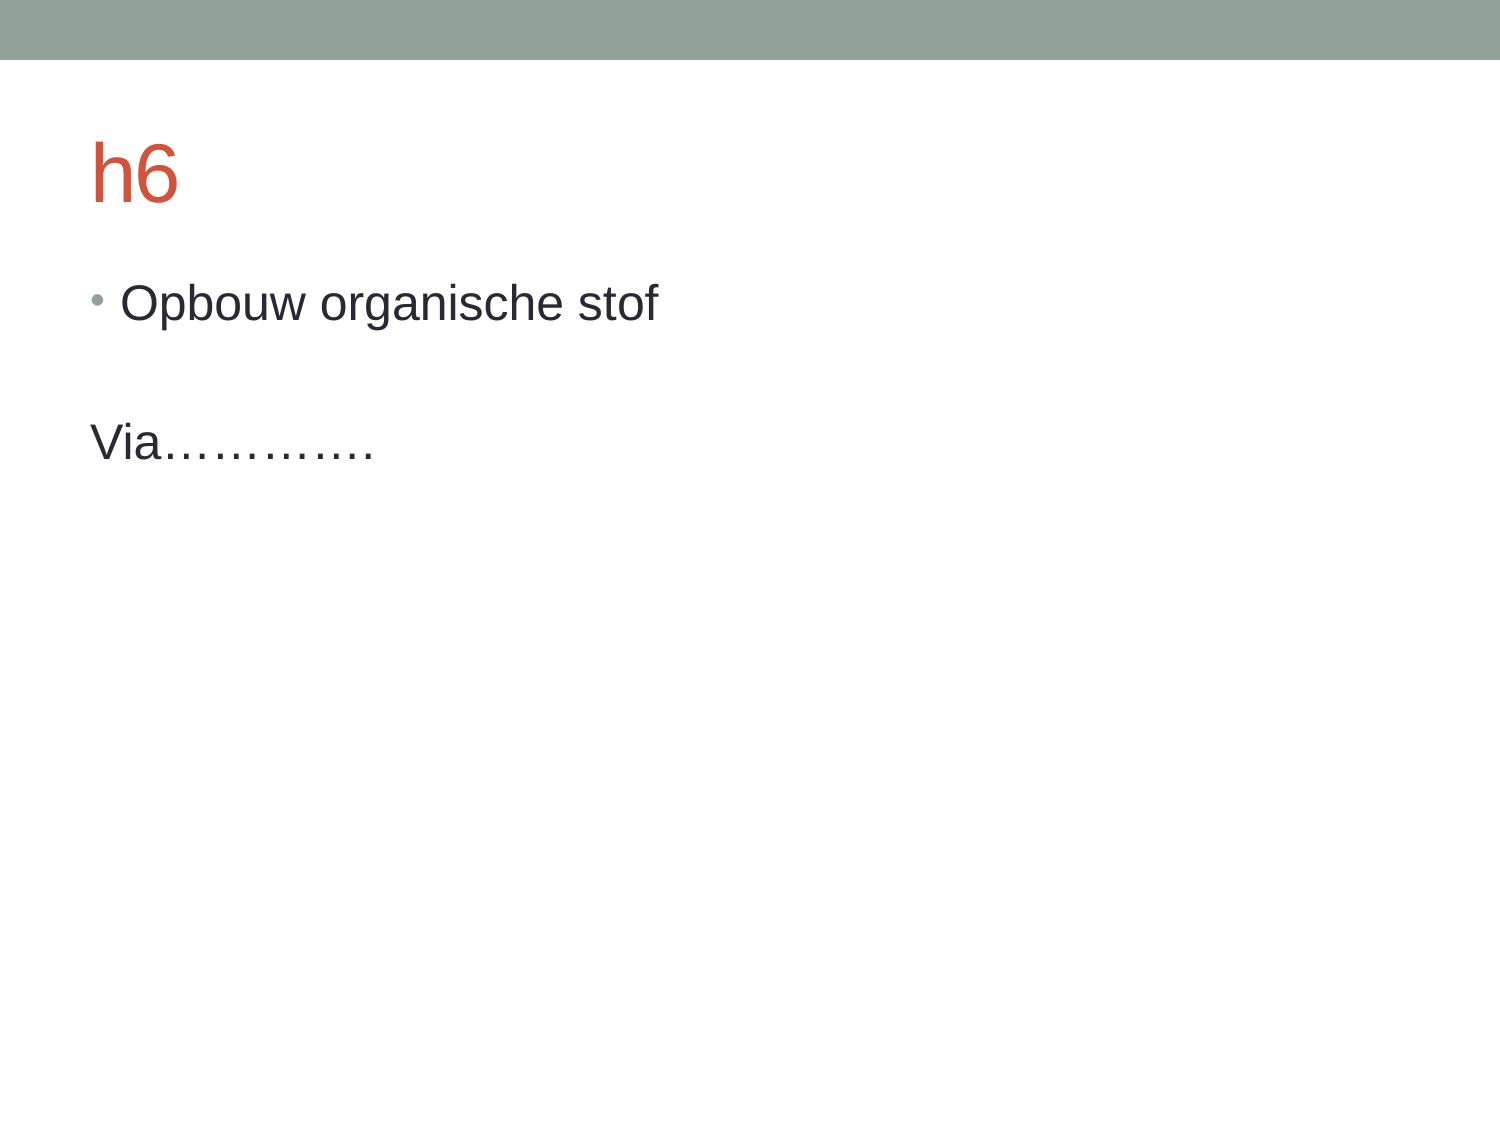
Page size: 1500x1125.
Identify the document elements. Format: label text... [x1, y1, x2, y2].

list Opbouw organische stof Via…………. [75, 262, 1425, 1063]
title h6 [75, 87, 1425, 250]
